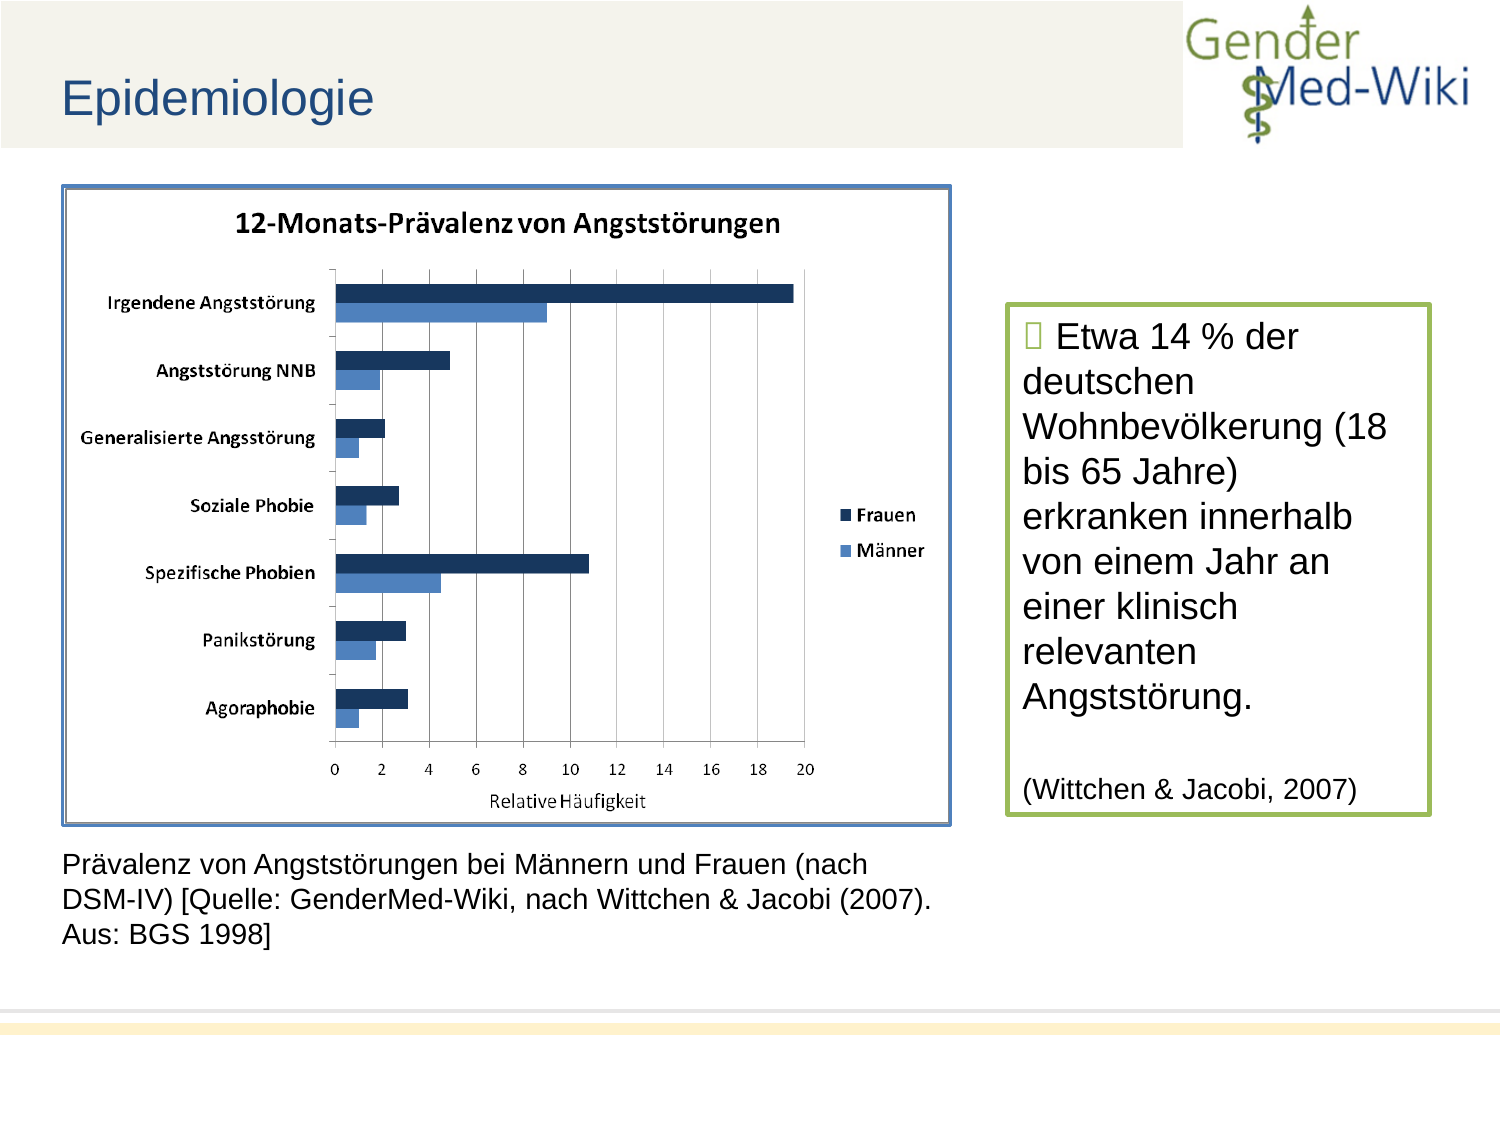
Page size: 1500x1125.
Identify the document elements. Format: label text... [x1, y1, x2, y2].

text_box Epidemiologie [46, 58, 1184, 134]
text_box  Etwa 14 % der deutschen Wohnbevölkerung (18 bis 65 Jahre) erkranken innerhalb von einem Jahr an einer klinisch relevanten Angststörung. (Wittchen & Jacobi, 2007) [1007, 304, 1430, 815]
text_box Prävalenz von Angststörungen bei Männern und Frauen (nach DSM-IV) [Quelle: GenderMed-Wiki, nach Wittchen & Jacobi (2007). Aus: BGS 1998] [46, 837, 950, 958]
picture [63, 187, 950, 824]
text_box [0, 1023, 1500, 1035]
picture [1183, 0, 1471, 149]
